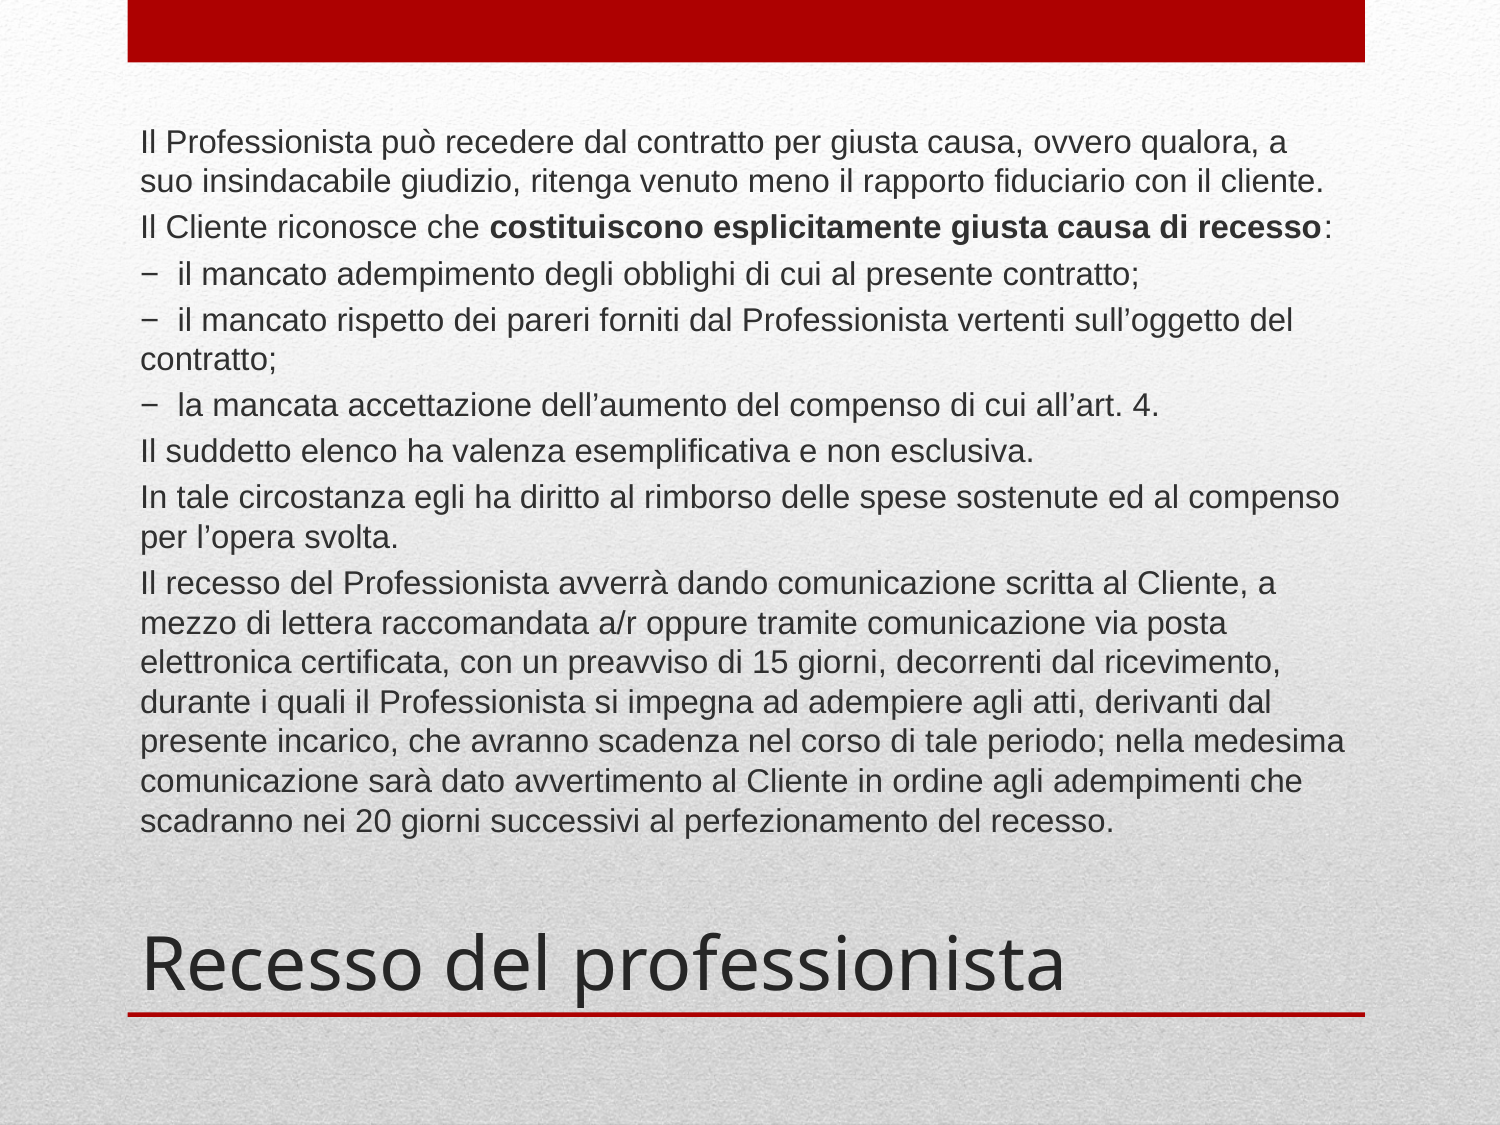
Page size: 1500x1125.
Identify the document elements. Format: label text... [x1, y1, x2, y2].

title Recesso del professionista [125, 904, 1238, 1013]
list Il Professionista può recedere dal contratto per giusta causa, ovvero qualora, a suo insindacabile giudizio, ritenga venuto meno il rapporto fiduciario con il cliente. Il Cliente riconosce che costituiscono esplicitamente giusta causa di recesso: − il mancato adempimento degli obblighi di cui al presente contratto; − il mancato rispetto dei pareri forniti dal Professionista vertenti sull’oggetto del contratto; − la mancata accettazione dell’aumento del compenso di cui all’art. 4. Il suddetto elenco ha valenza esemplificativa e non esclusiva. In tale circostanza egli ha diritto al rimborso delle spese sostenute ed al compenso per l’opera svolta. Il recesso del Professionista avverrà dando comunicazione scritta al Cliente, a mezzo di lettera raccomandata a/r oppure tramite comunicazione via posta elettronica certificata, con un preavviso di 15 giorni, decorrenti dal ricevimento, durante i quali il Professionista si impegna ad adempiere agli atti, derivanti dal presente incarico, che avranno scadenza nel corso di tale periodo; nella medesima comunicazione sarà dato avvertimento al Cliente in ordine agli adempimenti che scadranno nei 20 giorni successivi al perfezionamento del recesso. [125, 112, 1363, 893]
